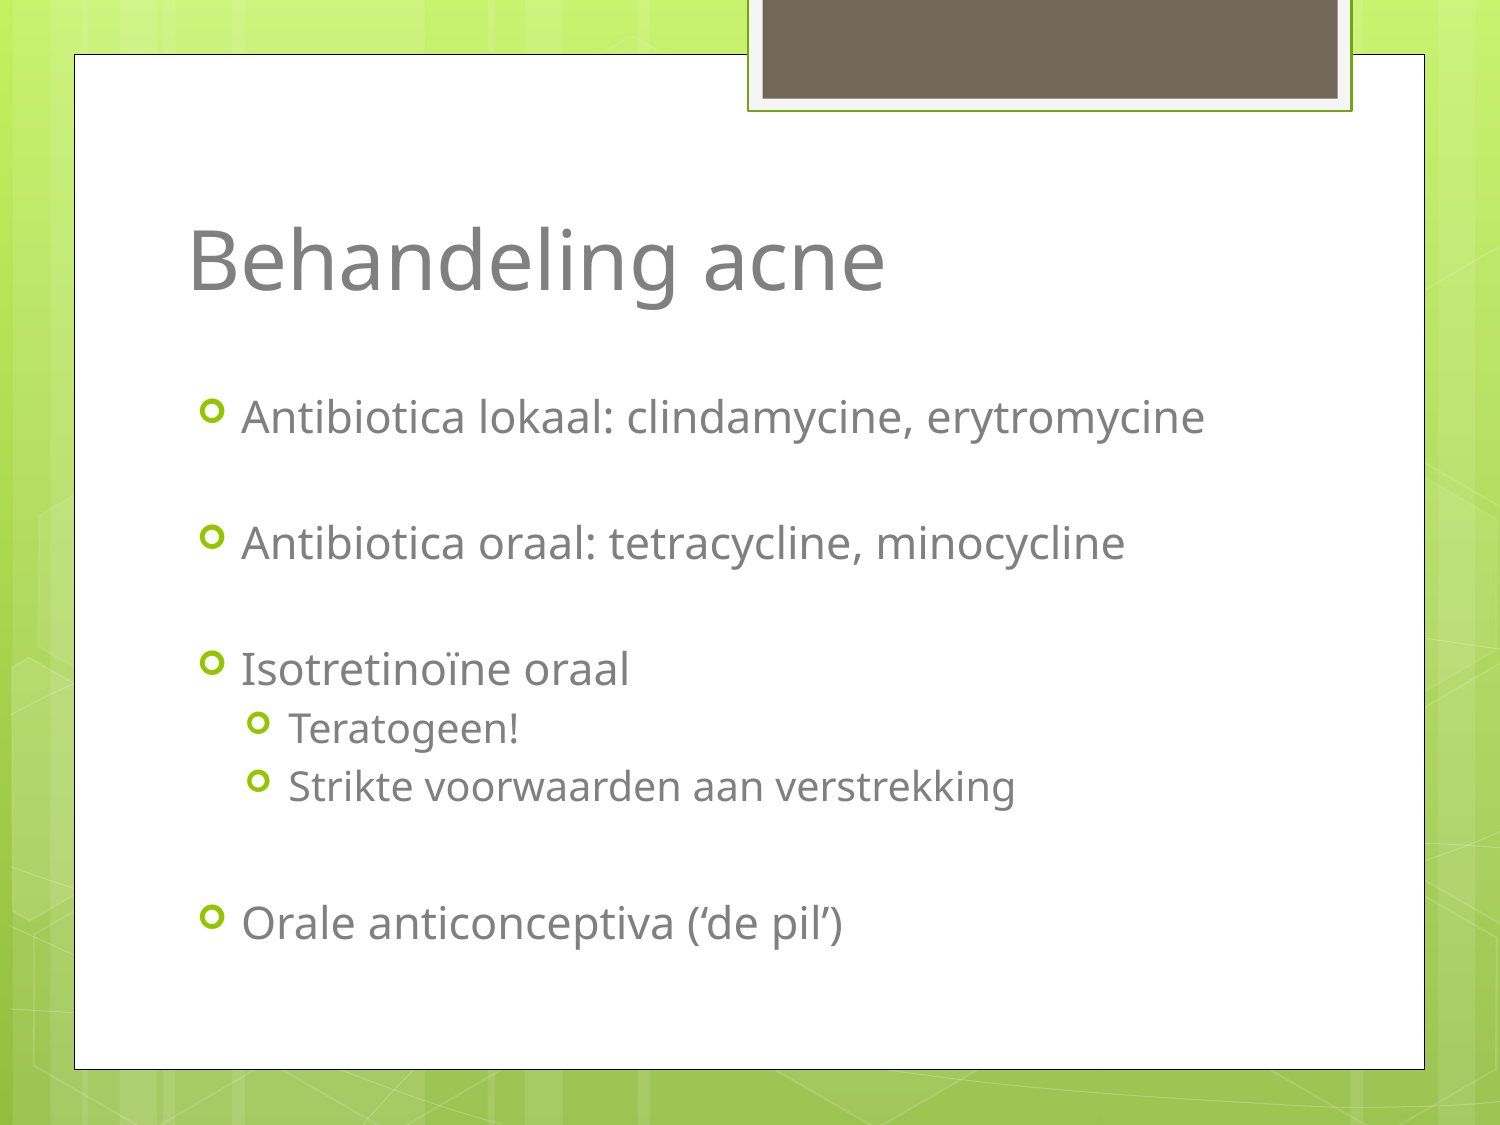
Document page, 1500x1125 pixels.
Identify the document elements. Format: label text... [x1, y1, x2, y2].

title Behandeling acne [171, 168, 1324, 315]
list Antibiotica lokaal: clindamycine, erytromycine Antibiotica oraal: tetracycline, minocycline Isotretinoïne oraal Teratogeen! Strikte voorwaarden aan verstrekking Orale anticonceptiva (‘de pil’) [171, 381, 1283, 957]
